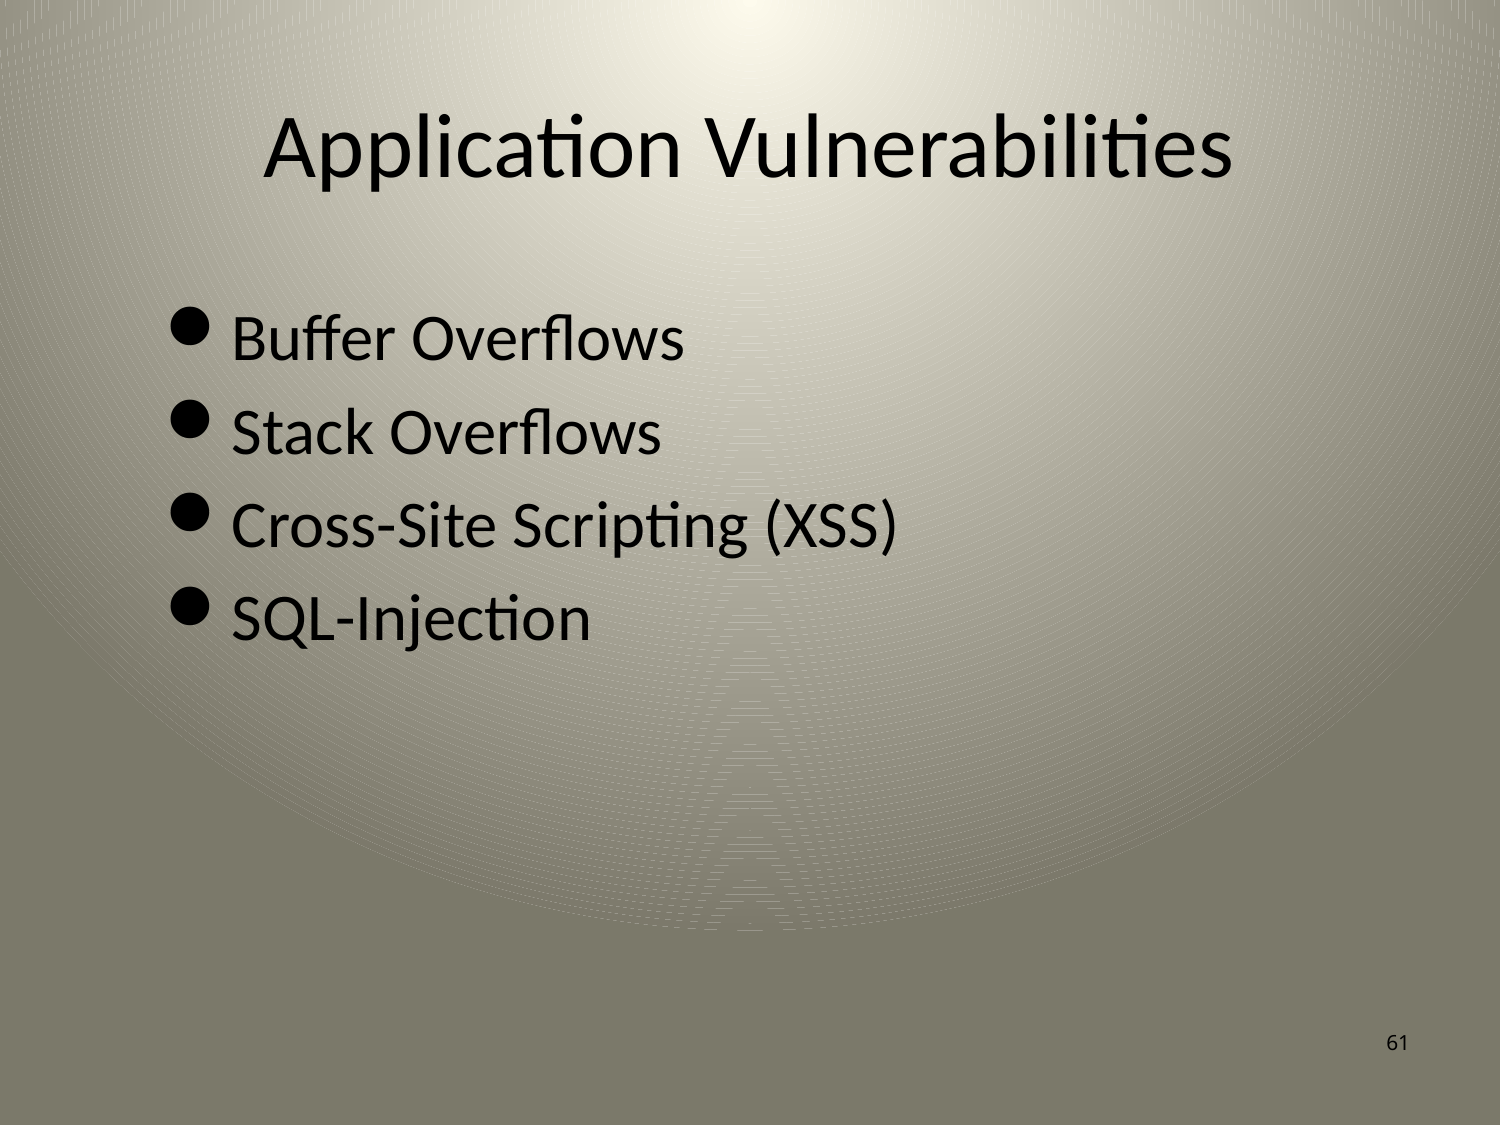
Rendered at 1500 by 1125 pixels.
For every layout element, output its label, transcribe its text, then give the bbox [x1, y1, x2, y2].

slide_number 61 [1074, 1021, 1425, 1067]
list Buffer Overflows Stack Overflows Cross-Site Scripting (XSS) SQL-Injection [150, 286, 1350, 993]
title Application Vulnerabilities [150, 37, 1350, 245]
